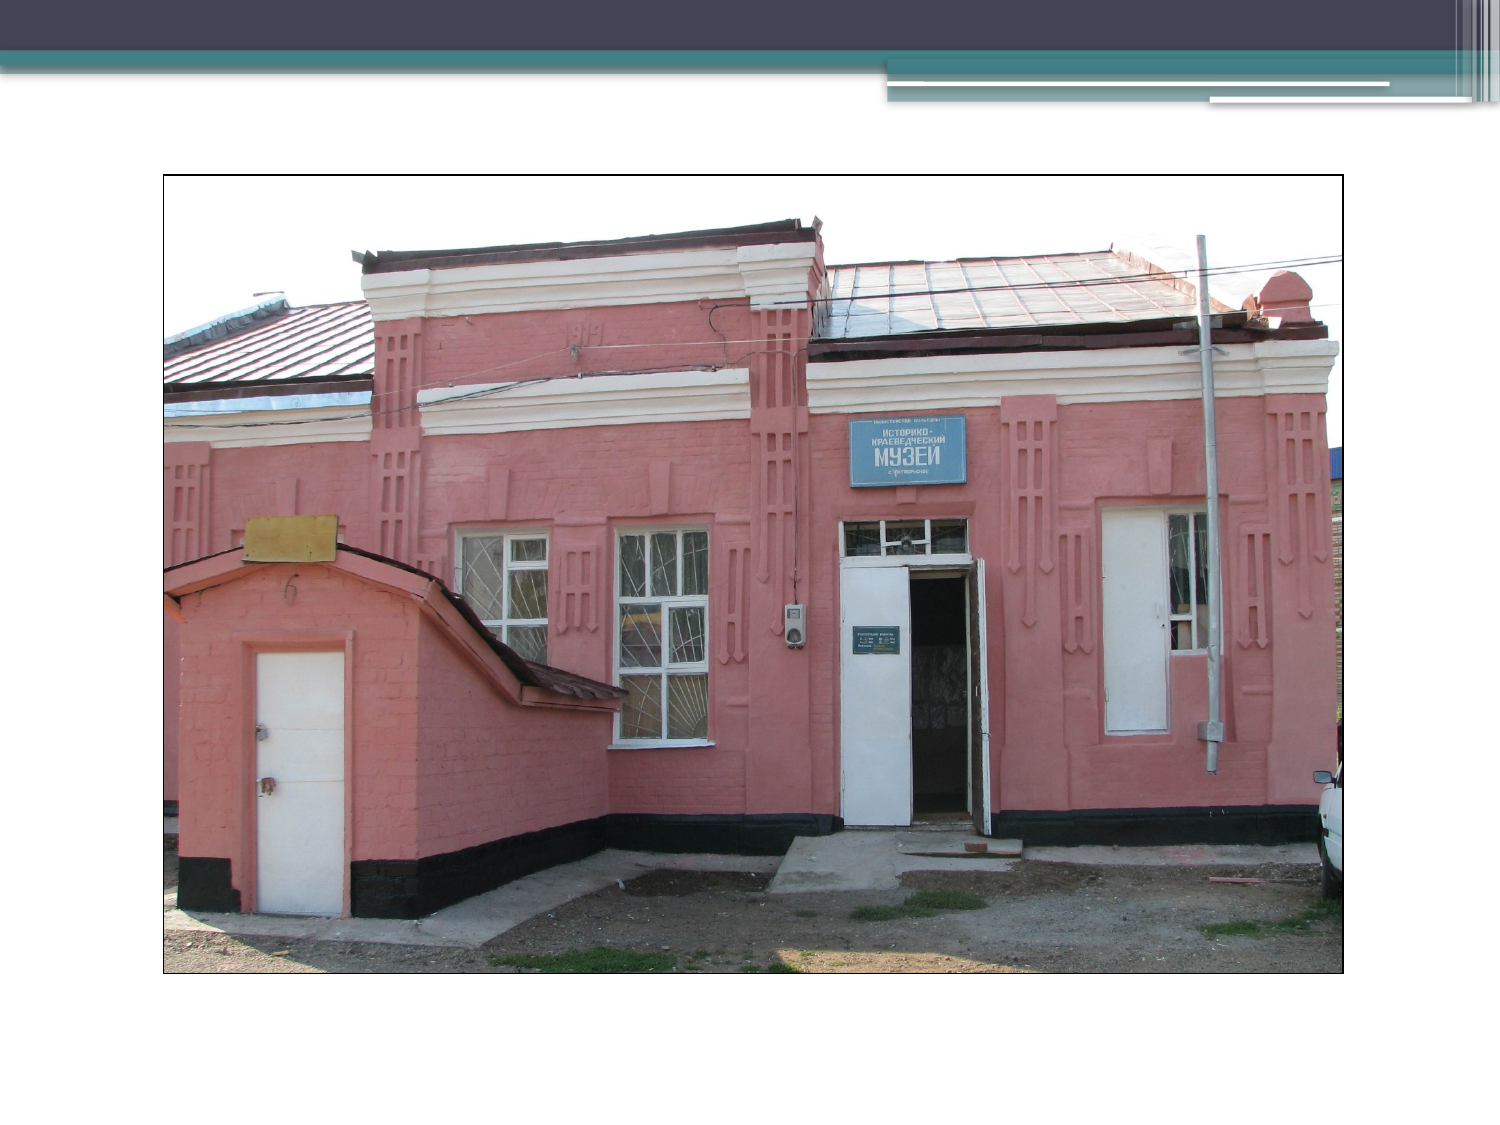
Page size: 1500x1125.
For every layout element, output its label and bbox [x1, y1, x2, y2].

picture [163, 175, 1343, 973]
